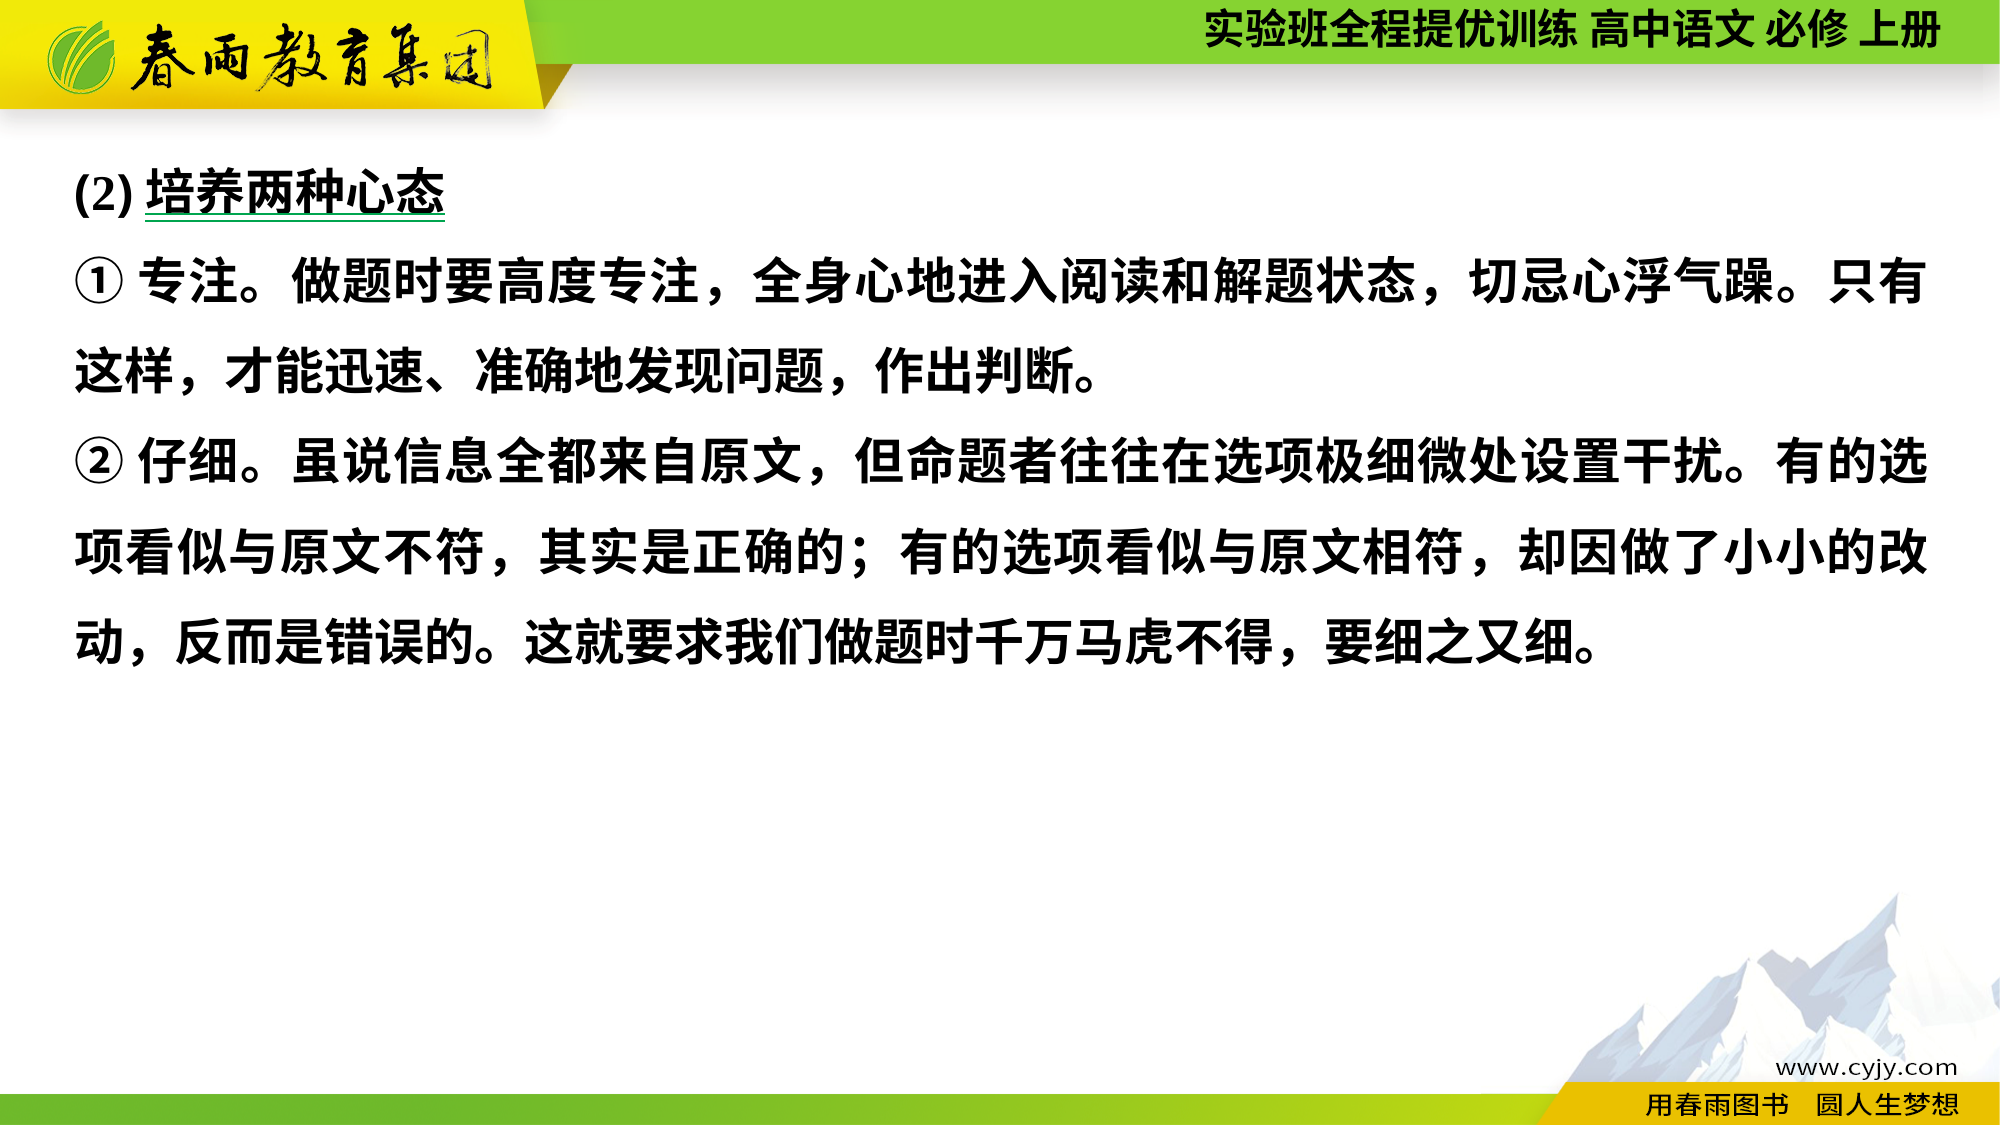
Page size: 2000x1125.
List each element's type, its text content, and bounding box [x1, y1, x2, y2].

list (2)培养两种心态 ①专注。做题时要高度专注，全身心地进入阅读和解题状态，切忌心浮气躁。只有这样，才能迅速、准确地发现问题，作出判断。 ②仔细。虽说信息全都来自原文，但命题者往往在选项极细微处设置干扰。有的选项看似与原文不符，其实是正确的；有的选项看似与原文相符，却因做了小小的改动，反而是错误的。这就要求我们做题时千万马虎不得，要细之又细。 [59, 122, 1944, 683]
picture [0, 0, 2000, 1125]
